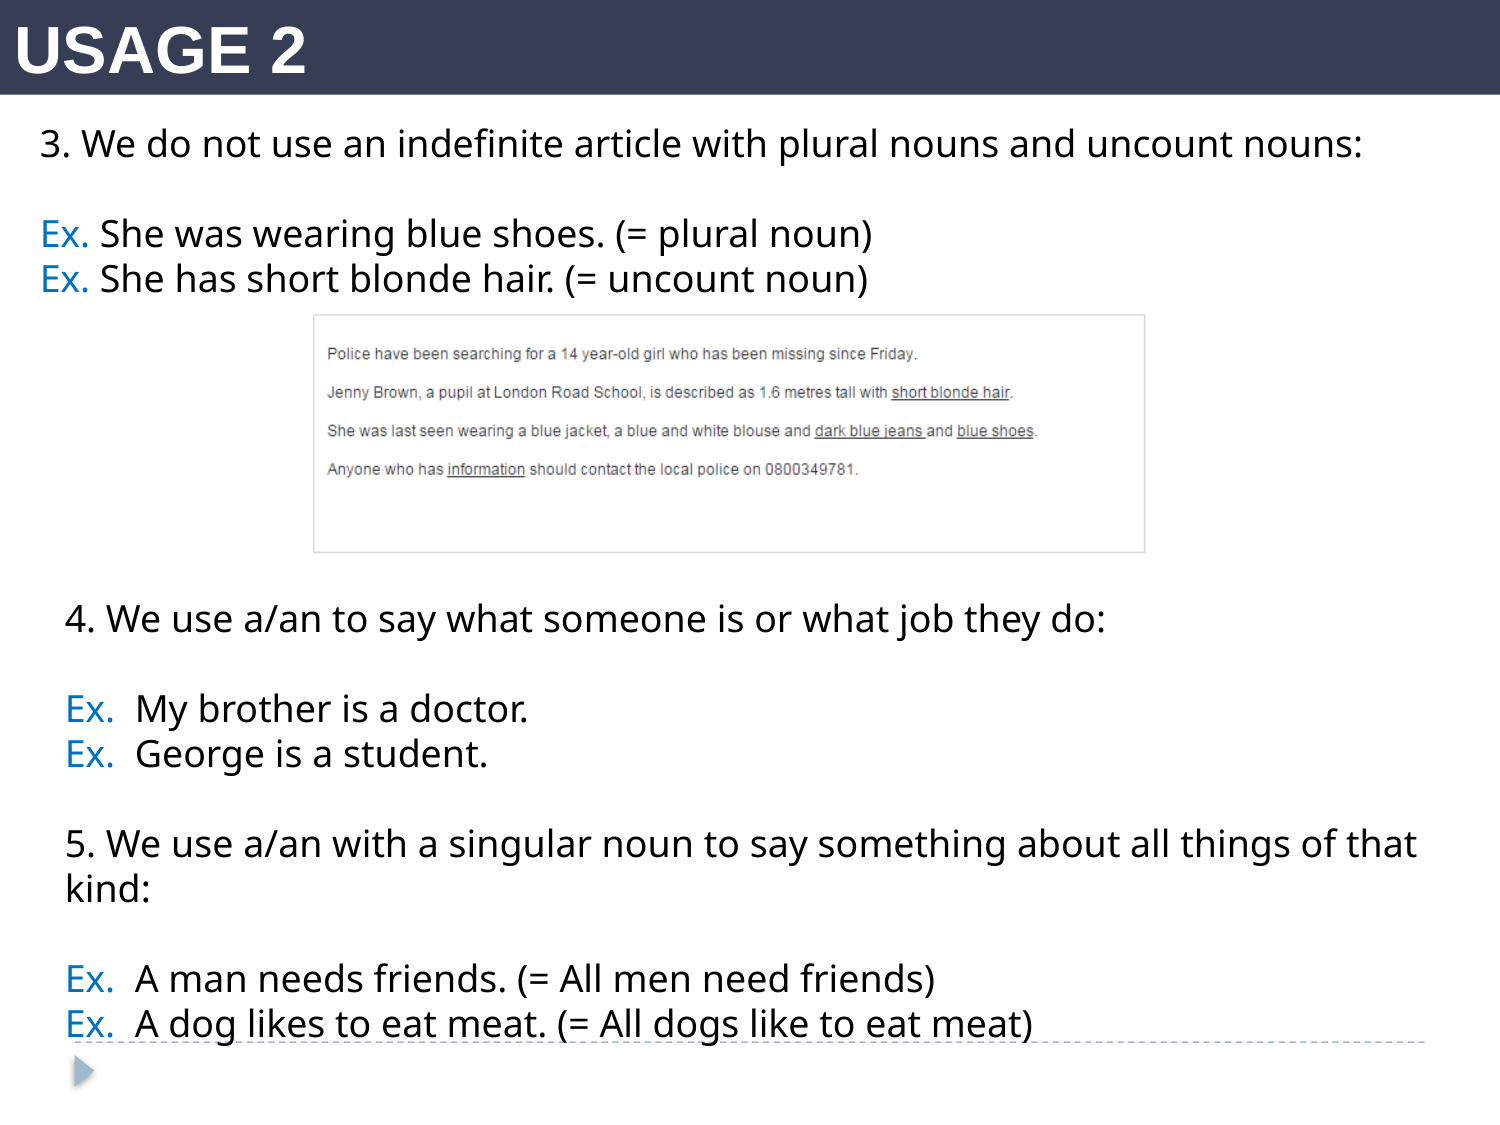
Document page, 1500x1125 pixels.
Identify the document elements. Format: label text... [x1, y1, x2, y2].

picture [312, 312, 1148, 557]
text_box USAGE 2 [0, 0, 1500, 95]
text_box 3. We do not use an indefinite article with plural nouns and uncount nouns: Ex. She was wearing blue shoes. (= plural noun) Ex. She has short blonde hair. (= uncount noun) [24, 112, 1475, 308]
text_box 4. We use a/an to say what someone is or what job they do: Ex. My brother is a doctor. Ex. George is a student. 5. We use a/an with a singular noun to say something about all things of that kind: Ex. A man needs friends. (= All men need friends) Ex. A dog likes to eat meat. (= All dogs like to eat meat) [49, 587, 1463, 1053]
